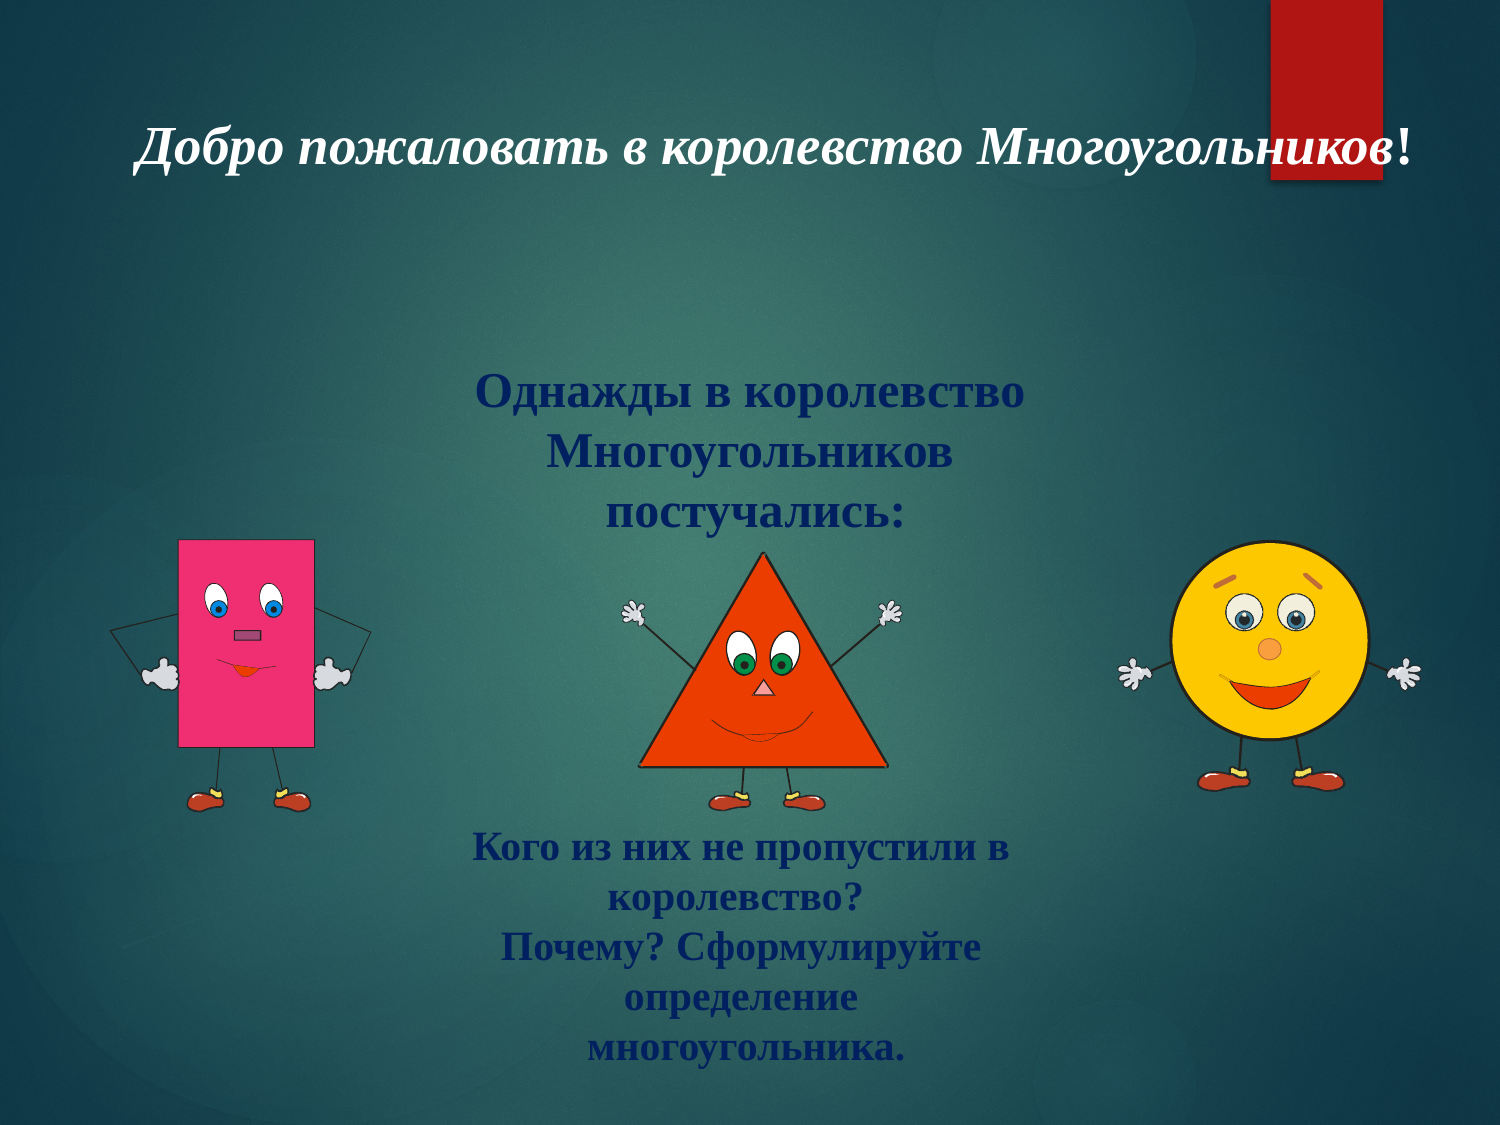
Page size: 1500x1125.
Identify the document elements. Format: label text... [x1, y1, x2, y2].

title Добро пожаловать в королевство Многоугольников! [100, 101, 1451, 290]
text_box Кого из них не пропустили в королевство? Почему? Сформулируйте определение многоугольника. [366, 811, 1117, 1077]
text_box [88, 538, 373, 814]
text_box Однажды в королевство Многоугольников постучались: [374, 349, 1125, 590]
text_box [619, 550, 904, 813]
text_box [1115, 538, 1424, 794]
